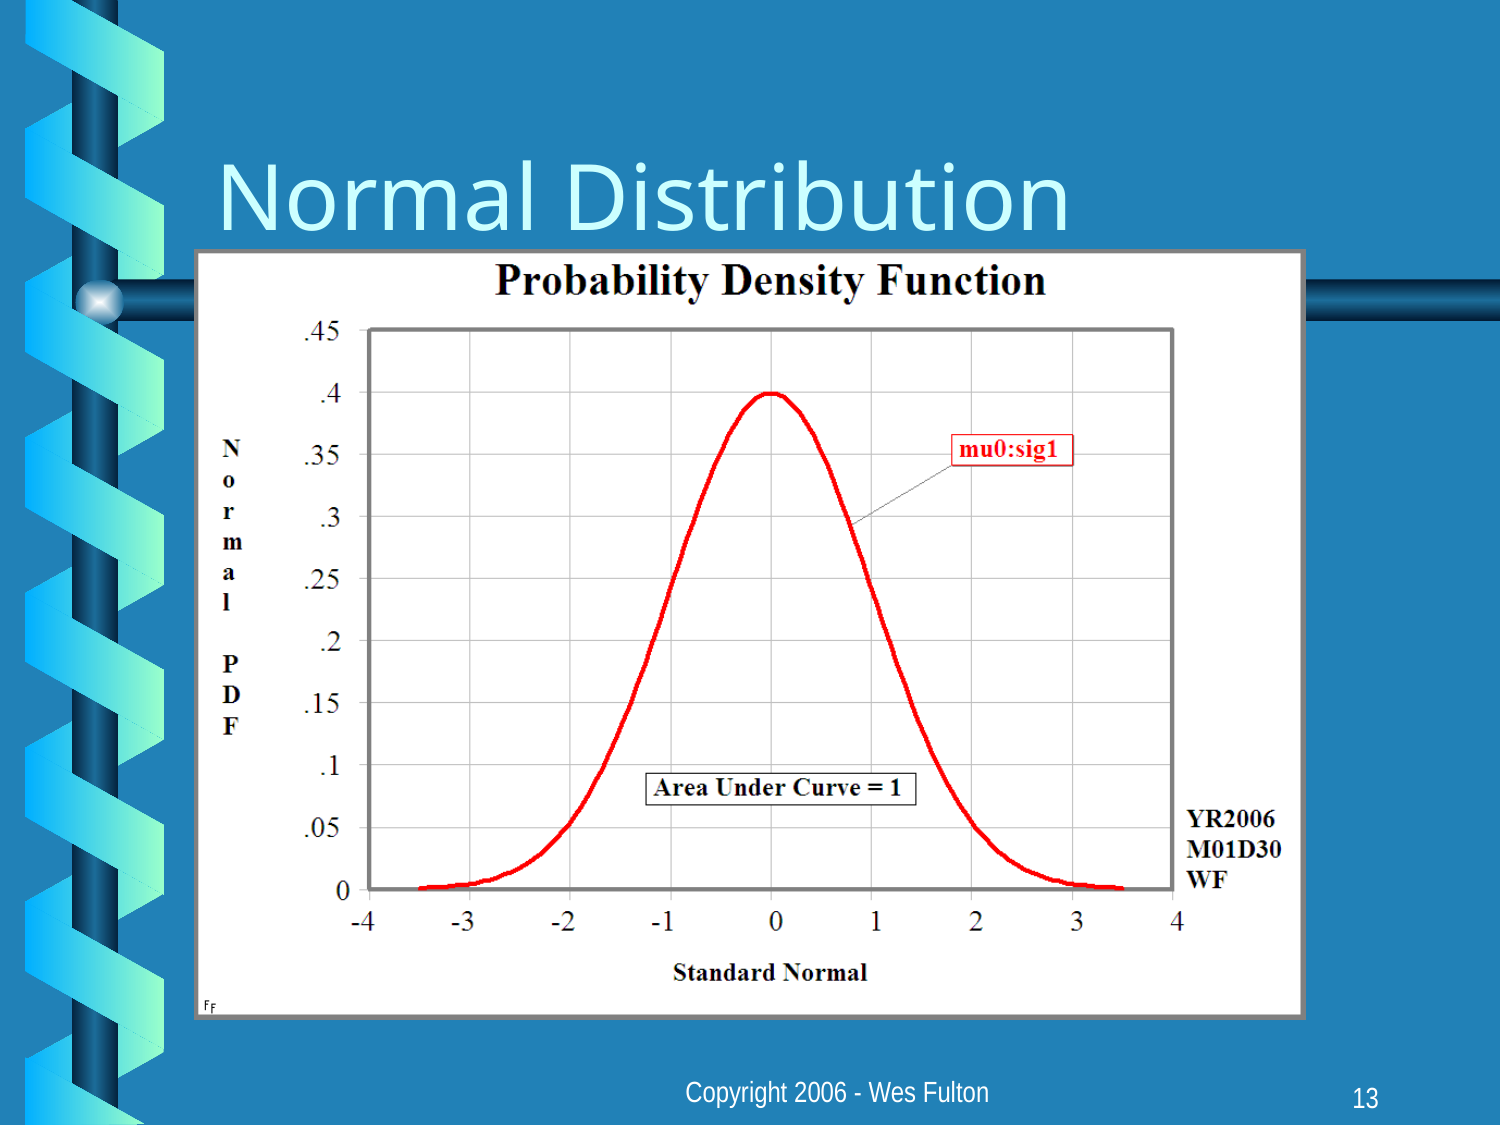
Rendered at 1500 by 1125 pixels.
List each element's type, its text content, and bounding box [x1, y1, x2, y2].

slide_number 13 [1081, 1071, 1394, 1125]
picture [194, 249, 1306, 1020]
footer Copyright 2006 - Wes Fulton [600, 1065, 1075, 1122]
title Normal Distribution [200, 68, 1475, 257]
